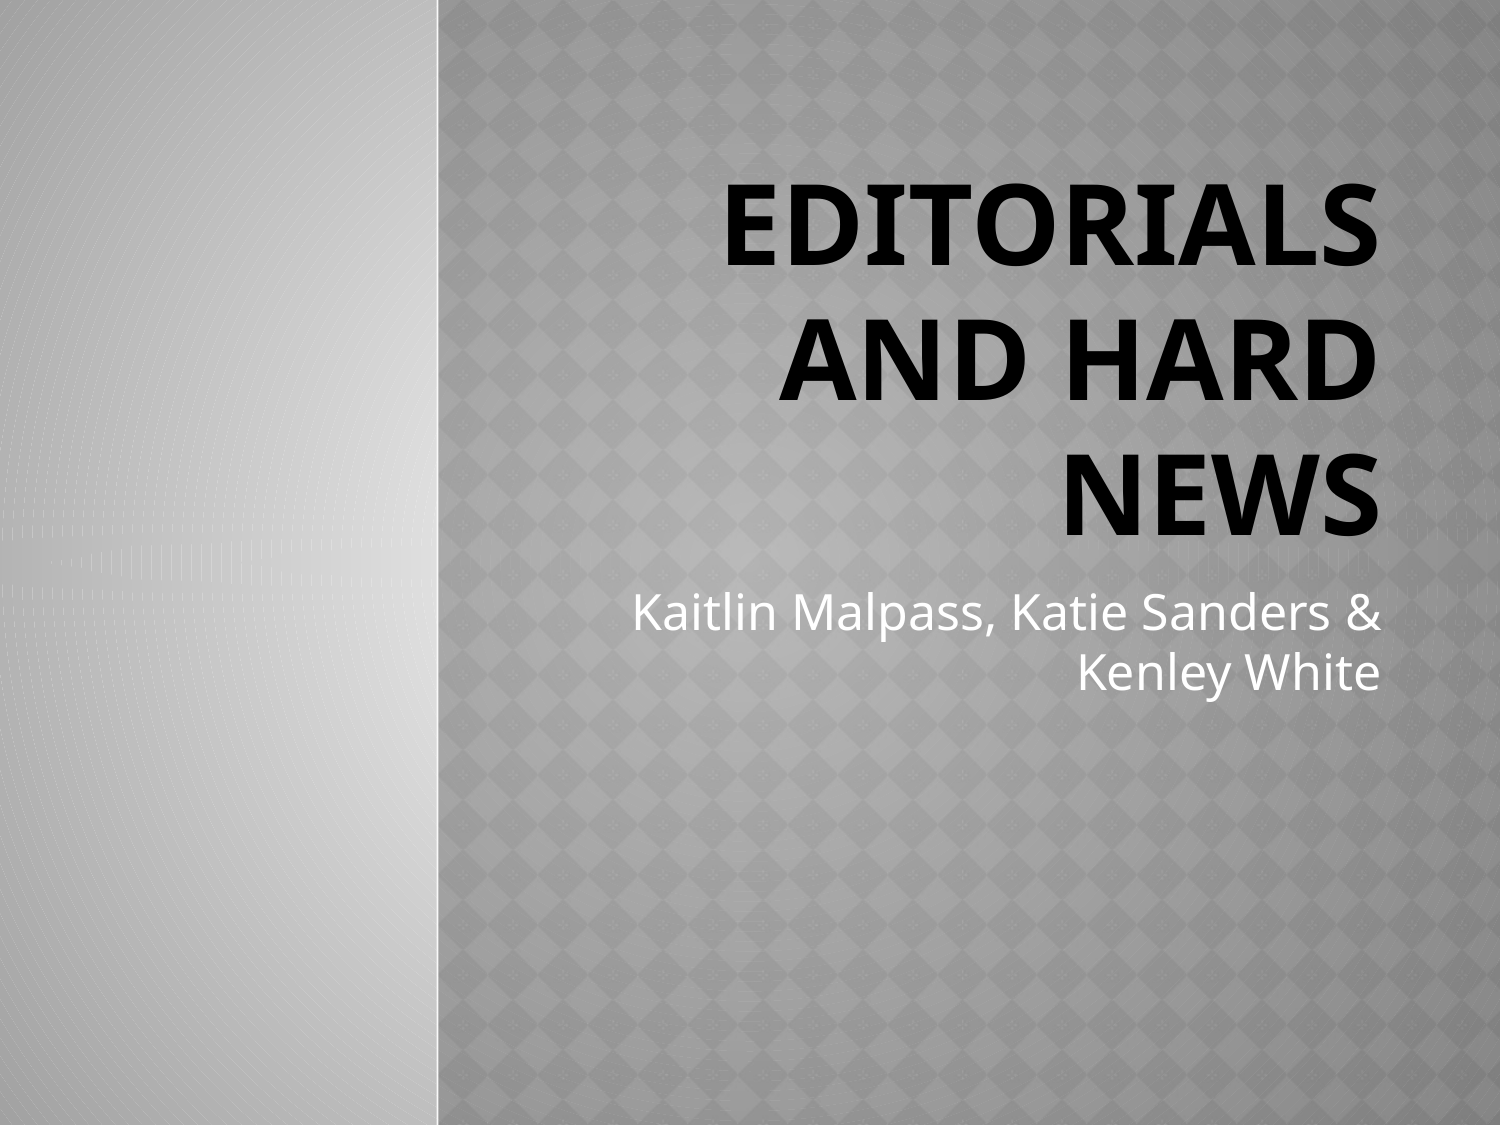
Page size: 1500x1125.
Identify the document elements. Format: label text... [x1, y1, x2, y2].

subtitle Kaitlin Malpass, Katie Sanders & Kenley White [550, 580, 1390, 762]
title Editorials and Hard News [552, 87, 1390, 558]
